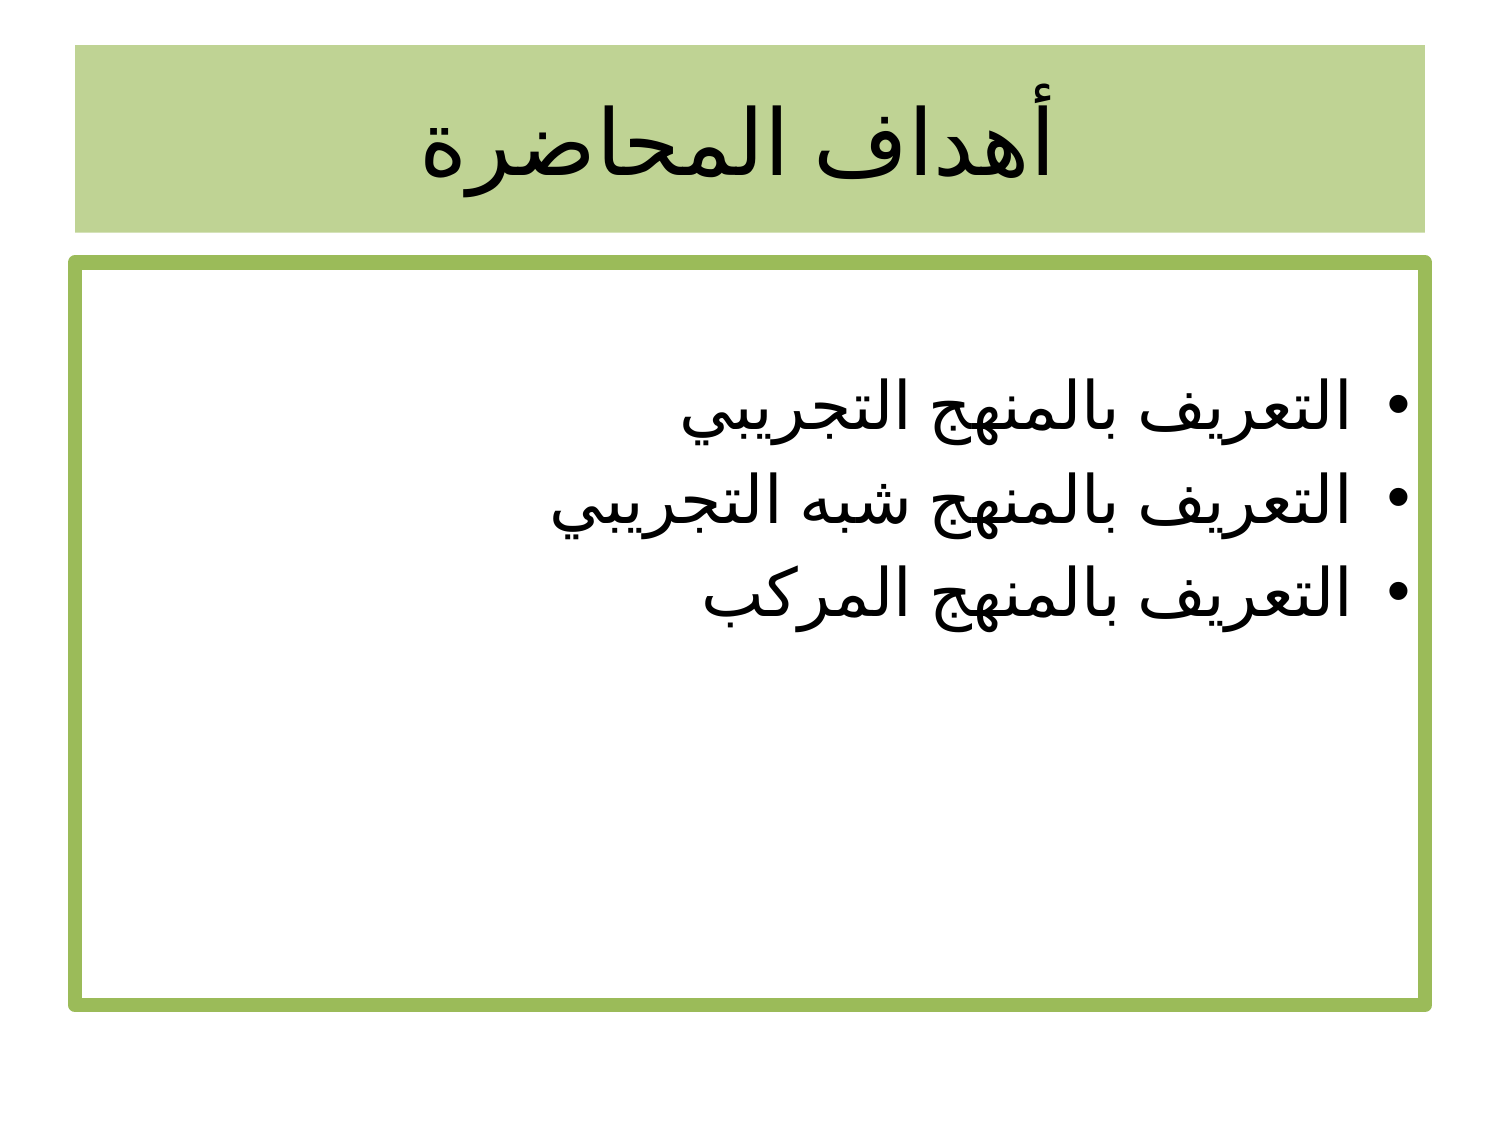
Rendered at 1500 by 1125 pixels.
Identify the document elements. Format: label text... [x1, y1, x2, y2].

title أهداف المحاضرة [75, 45, 1425, 233]
list التعريف بالمنهج التجريبي التعريف بالمنهج شبه التجريبي التعريف بالمنهج المركب [75, 262, 1425, 1005]
